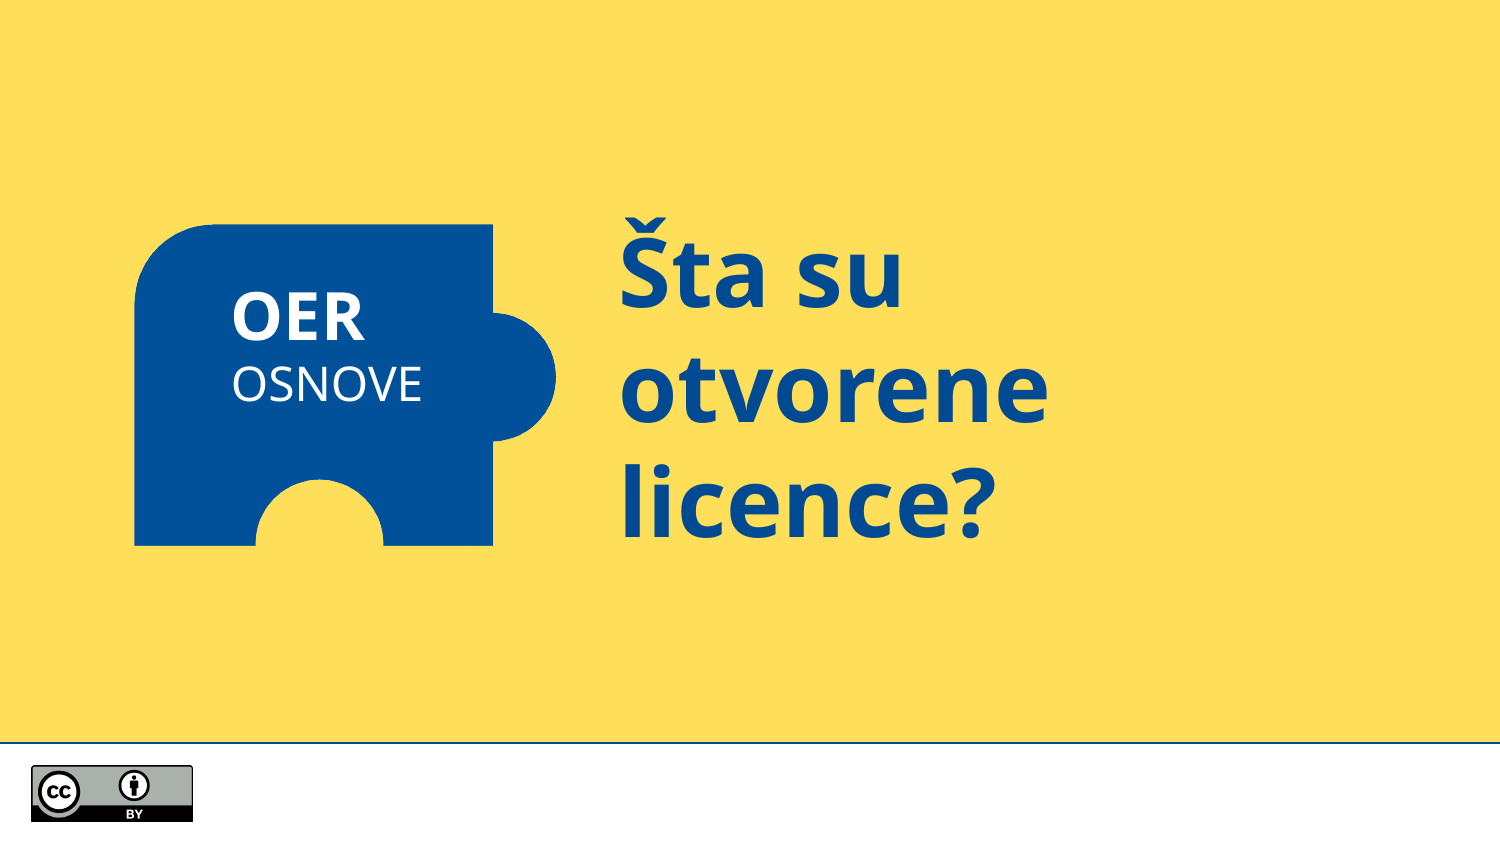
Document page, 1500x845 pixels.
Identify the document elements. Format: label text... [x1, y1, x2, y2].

text_box OER OSNOVE [560, 258, 862, 427]
text_box [0, 750, 1500, 845]
text_box Šta su otvorene licence? [603, 196, 1276, 572]
picture [31, 765, 193, 823]
picture [133, 224, 556, 546]
